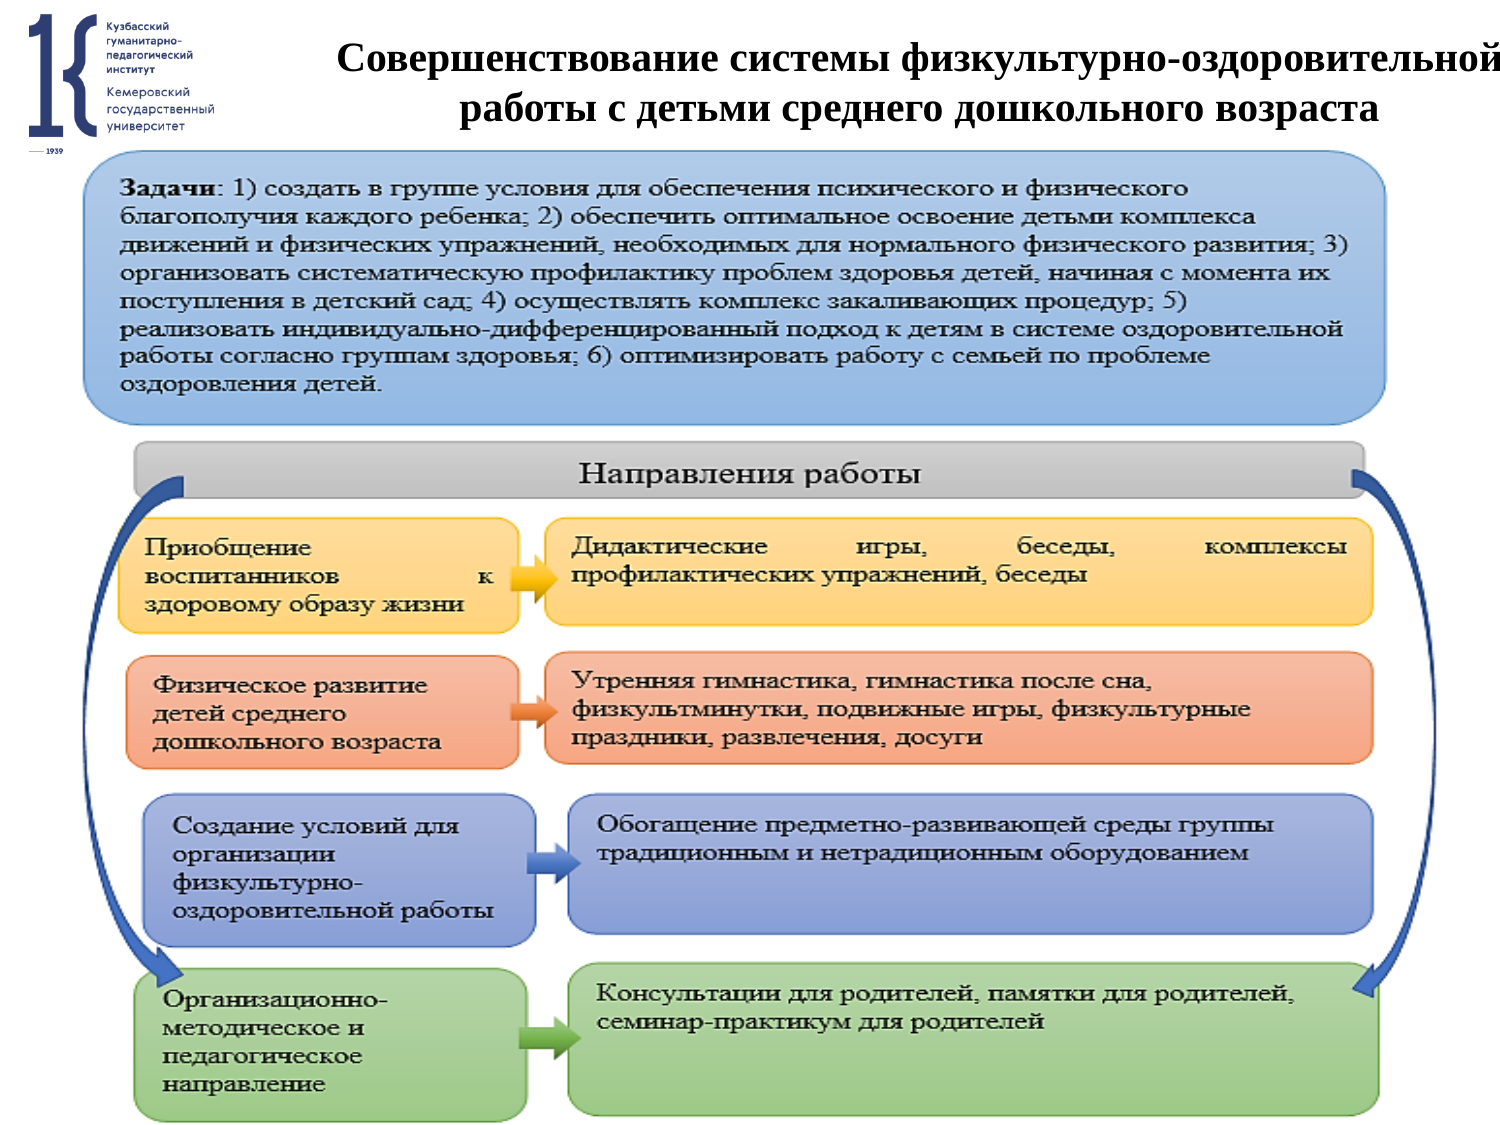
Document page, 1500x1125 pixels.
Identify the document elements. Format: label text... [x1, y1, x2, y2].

picture [29, 14, 1448, 1125]
text_box Совершенствование системы физкультурно-оздоровительной работы с детьми среднего дошкольного возраста [310, 22, 1500, 137]
